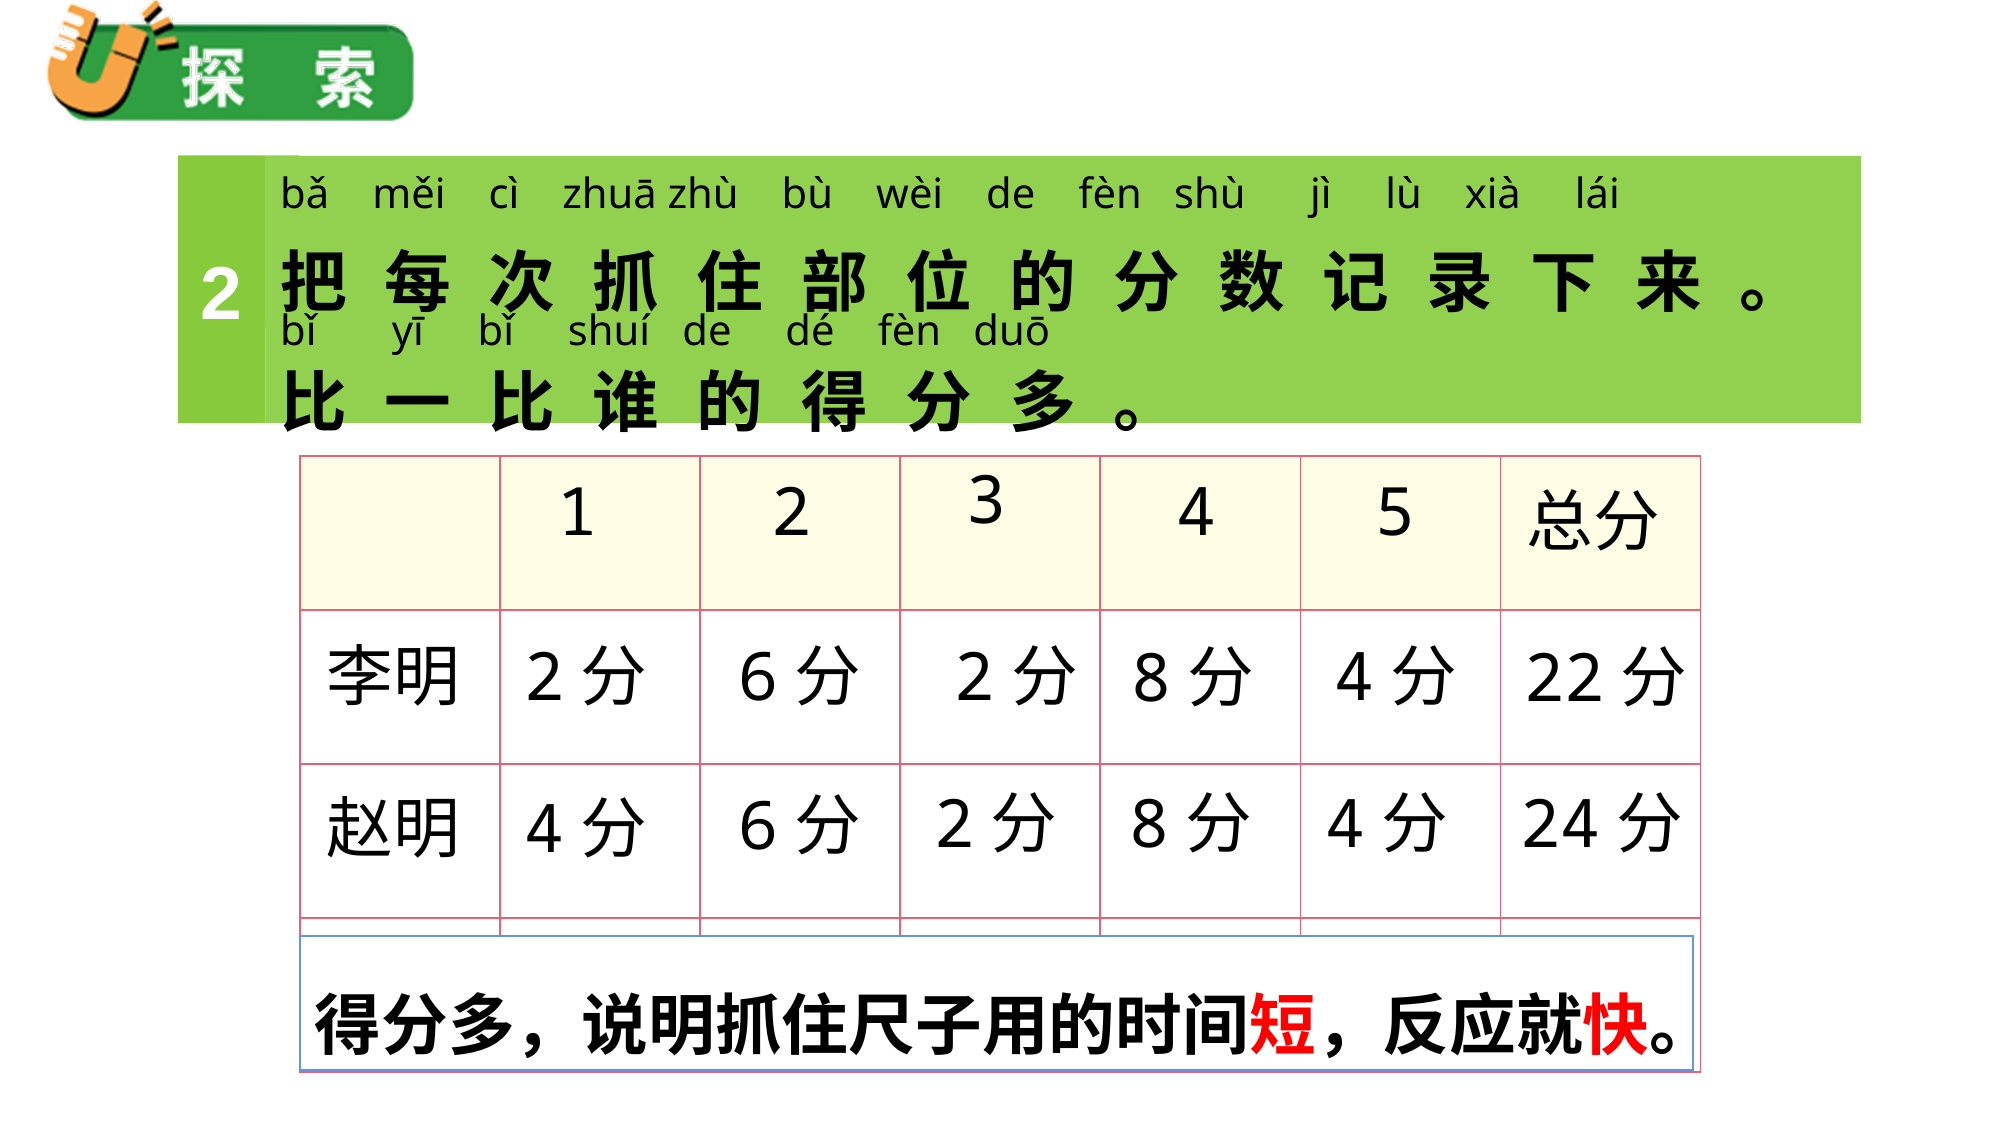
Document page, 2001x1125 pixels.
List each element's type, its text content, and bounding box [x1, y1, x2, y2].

table_cell [1101, 611, 1300, 763]
table_cell [301, 611, 499, 763]
text_box 4分 [510, 778, 659, 905]
text_box 24分 [1505, 773, 1687, 900]
text_box 6分 [724, 775, 873, 901]
table_header [501, 457, 699, 609]
text_box 得分多，说明抓住尺子用的时间短，反应就快。 [299, 935, 1694, 1071]
text_box 李明 [311, 626, 493, 752]
text_box …… [314, 1071, 496, 1078]
text_box 2 [756, 461, 841, 587]
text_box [178, 120, 1919, 432]
table_cell [1501, 919, 1700, 1071]
table_header [1501, 457, 1700, 609]
table_cell [1101, 919, 1300, 935]
table_header [301, 457, 499, 609]
table_header [1301, 457, 1500, 609]
table_cell [1501, 611, 1700, 763]
table_cell [301, 919, 499, 935]
table_cell [501, 765, 699, 917]
text_box 4 [1162, 461, 1247, 587]
text_box 总分 [1512, 471, 1694, 598]
text_box 2分 [510, 626, 659, 752]
table_header [901, 457, 1099, 609]
text_box 22分 [1509, 627, 1691, 753]
text_box 1 [542, 461, 627, 587]
text_box 8分 [1117, 627, 1266, 753]
text_box 8分 [1114, 773, 1264, 900]
table_cell [1301, 919, 1500, 935]
text_box 4分 [1319, 626, 1469, 753]
table_cell [1301, 765, 1500, 917]
table_cell [1501, 765, 1700, 917]
text_box 2分 [919, 773, 1069, 900]
table_cell [901, 765, 1099, 917]
table_cell [901, 919, 1099, 935]
table_header [1101, 457, 1300, 609]
text_box 3 [951, 449, 1037, 575]
table_header [701, 457, 899, 609]
table_cell [701, 611, 899, 763]
table_cell [501, 919, 699, 935]
text_box 5 [1361, 461, 1446, 587]
table_cell [1101, 765, 1300, 917]
table_cell [701, 919, 899, 935]
table_cell [301, 765, 499, 917]
text_box 6分 [724, 626, 873, 752]
text_box 2分 [940, 626, 1090, 752]
picture [45, 0, 414, 121]
text_box 4分 [1310, 773, 1460, 900]
text_box 赵明 [311, 778, 493, 905]
table_cell [701, 765, 899, 917]
table_cell [1301, 611, 1500, 763]
table_cell [901, 611, 1099, 763]
table_cell [501, 611, 699, 763]
